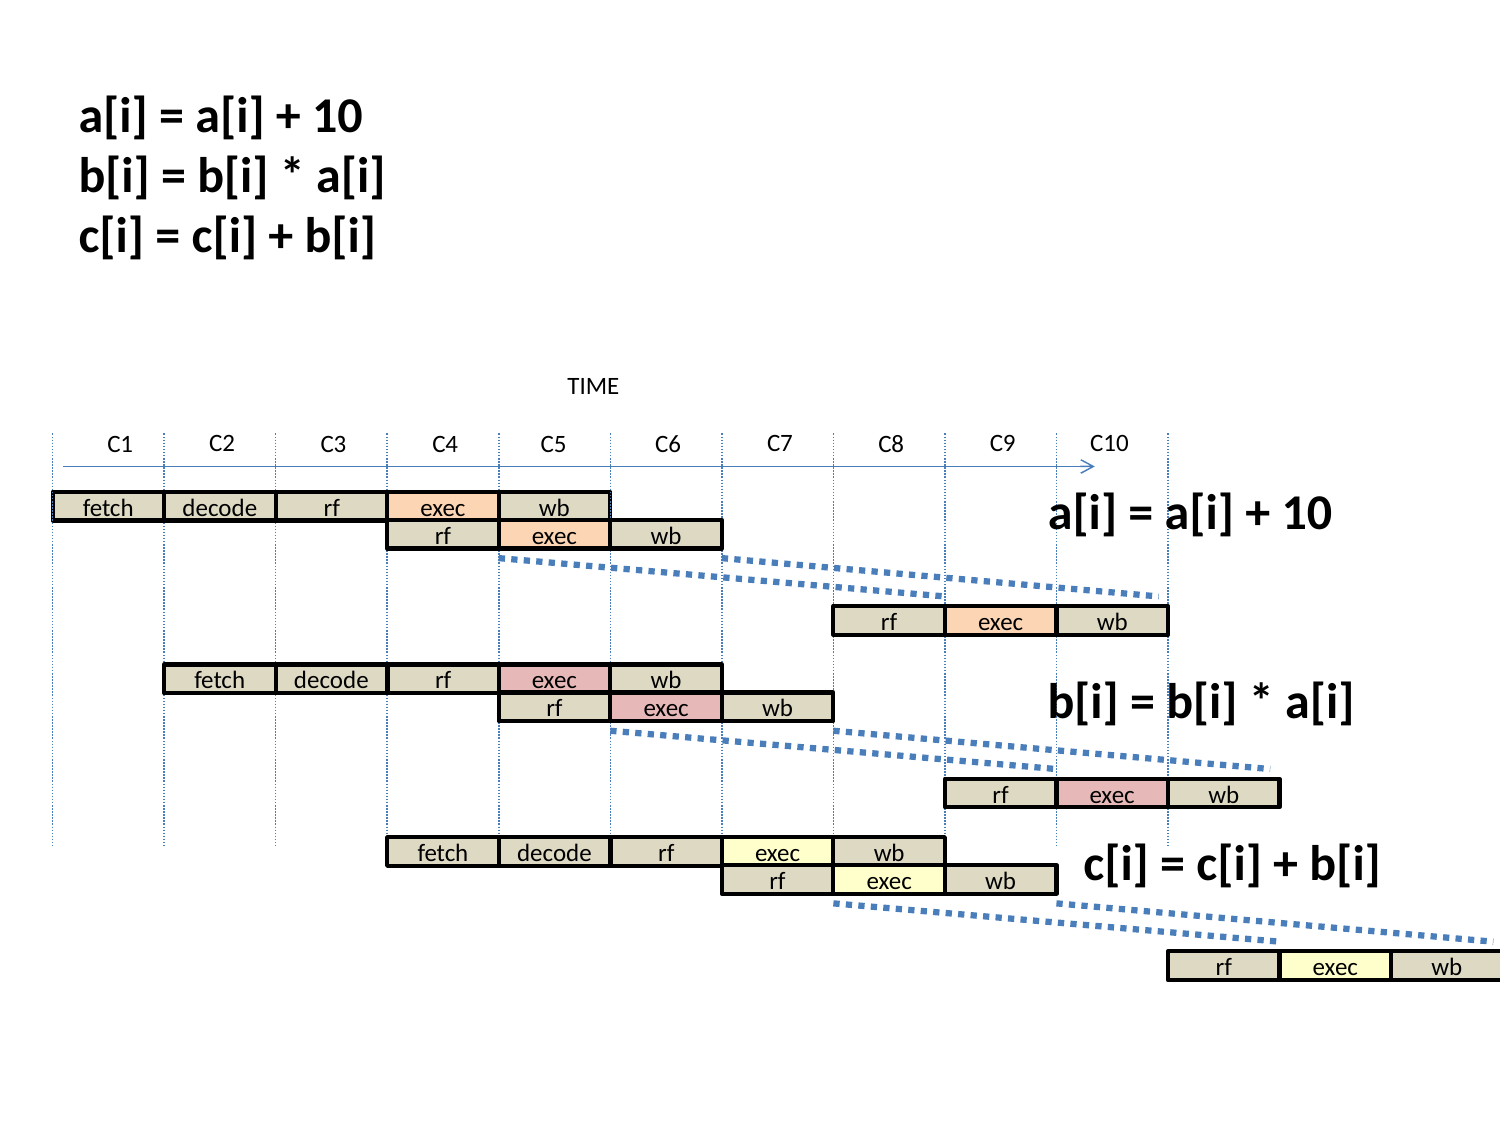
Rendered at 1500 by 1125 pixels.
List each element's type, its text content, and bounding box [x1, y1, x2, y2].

text_box a[i] = a[i] + 10 b[i] = b[i] * a[i] c[i] = c[i] + b[i] [63, 74, 402, 270]
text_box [52, 362, 1500, 981]
